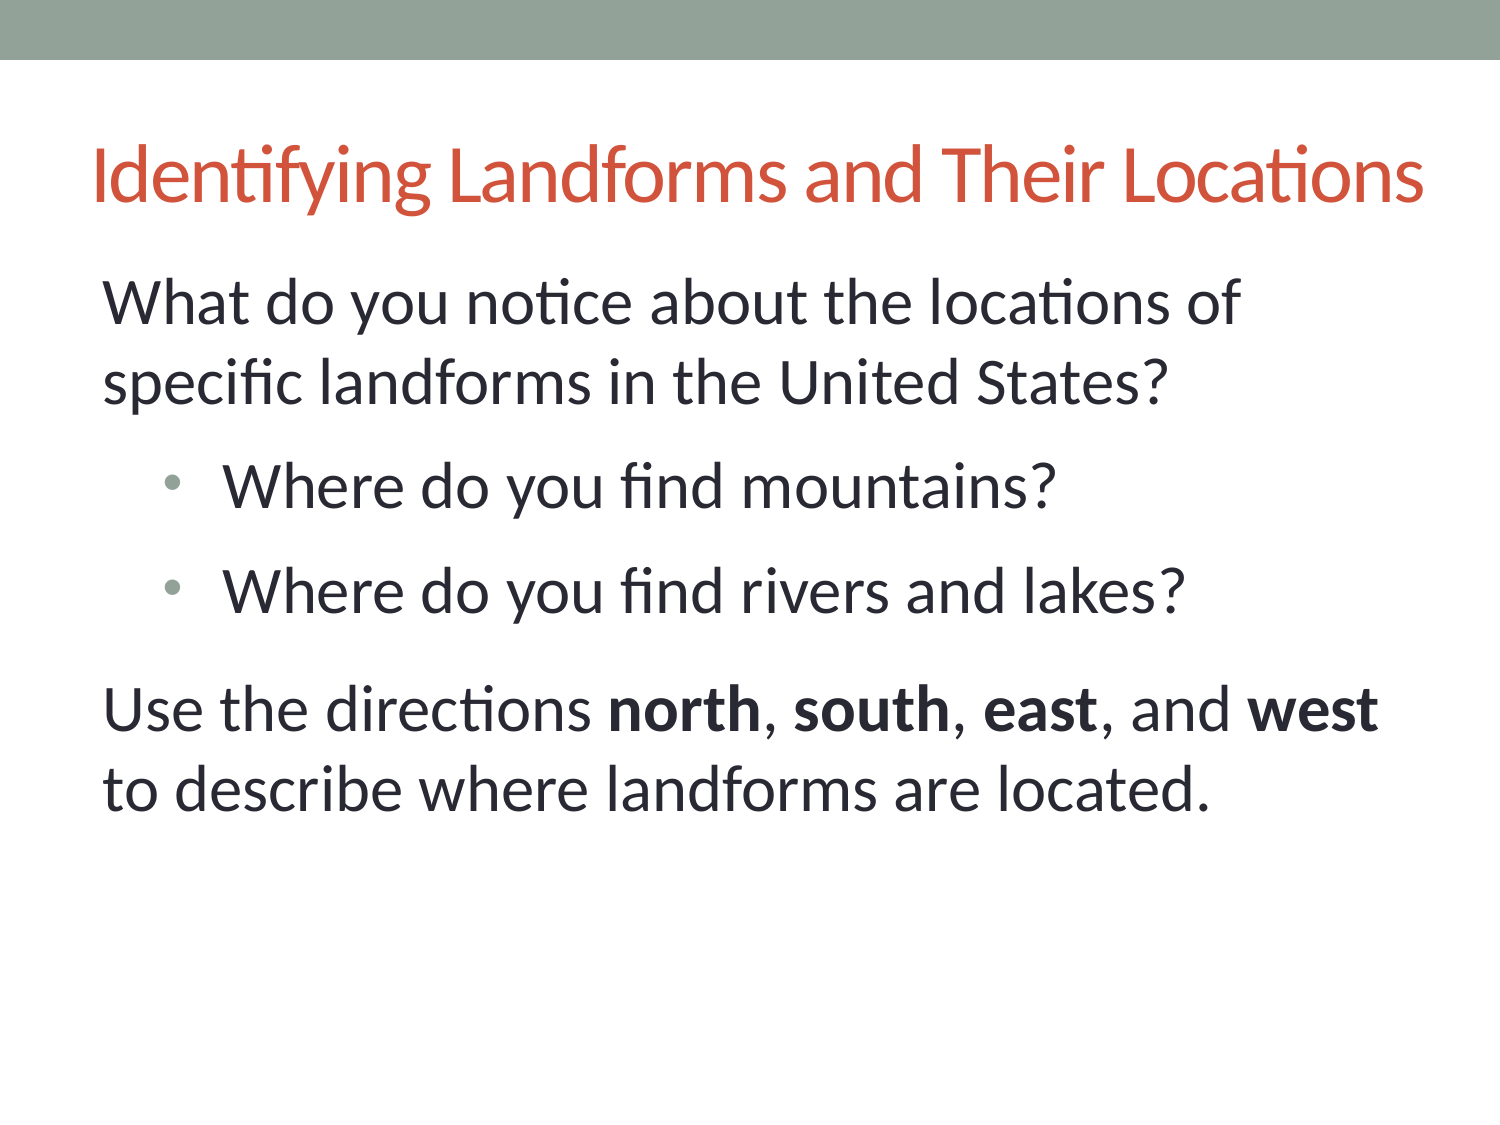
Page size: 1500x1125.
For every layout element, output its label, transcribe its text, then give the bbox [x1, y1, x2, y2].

list What do you notice about the locations of specific landforms in the United States? Where do you find mountains? Where do you find rivers and lakes? Use the directions north, south, east, and west to describe where landforms are located. [87, 249, 1425, 1025]
title Identifying Landforms and Their Locations [75, 87, 1450, 250]
